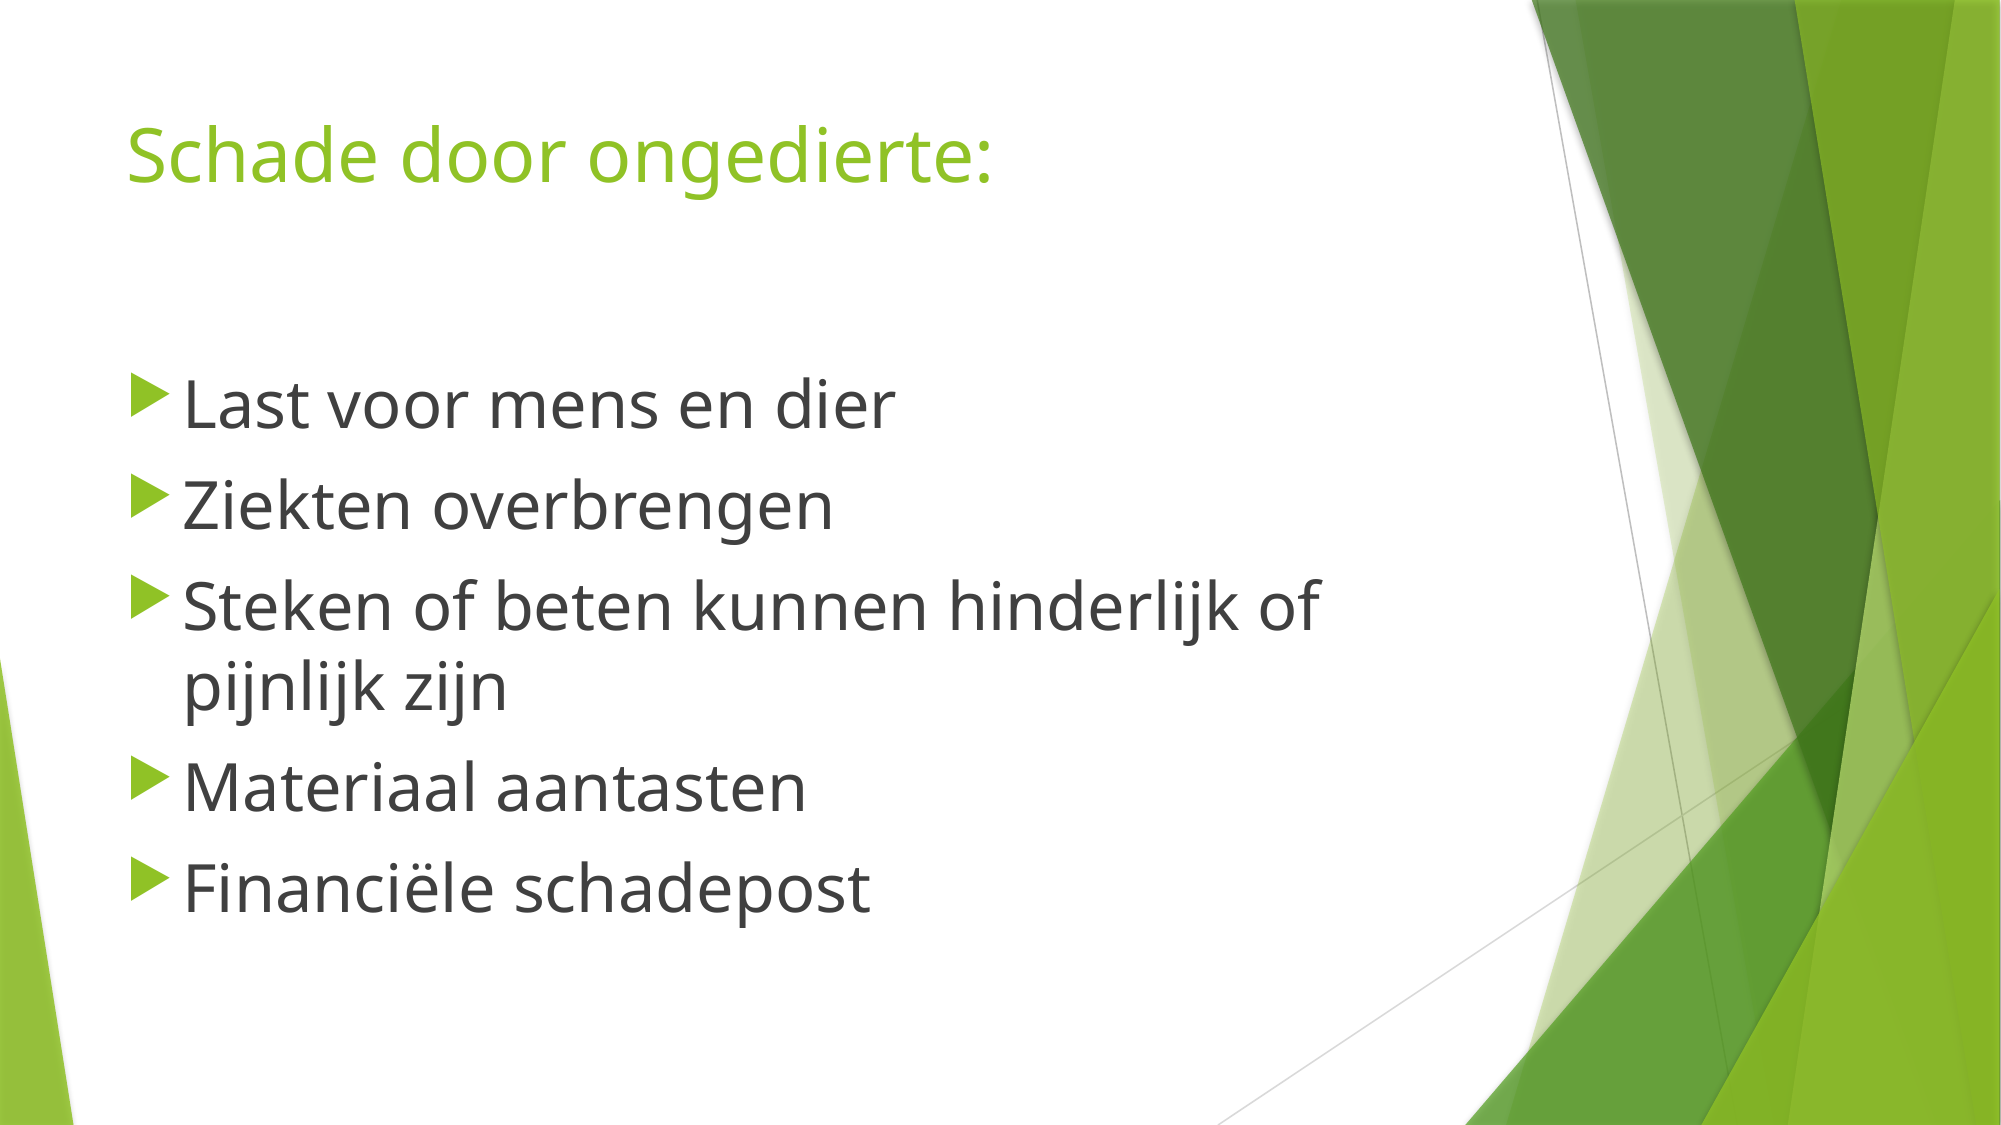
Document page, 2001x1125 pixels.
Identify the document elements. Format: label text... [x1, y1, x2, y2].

title Schade door ongedierte: [111, 99, 1522, 317]
list Last voor mens en dier Ziekten overbrengen Steken of beten kunnen hinderlijk of pijnlijk zijn Materiaal aantasten Financiële schadepost [111, 354, 1522, 992]
